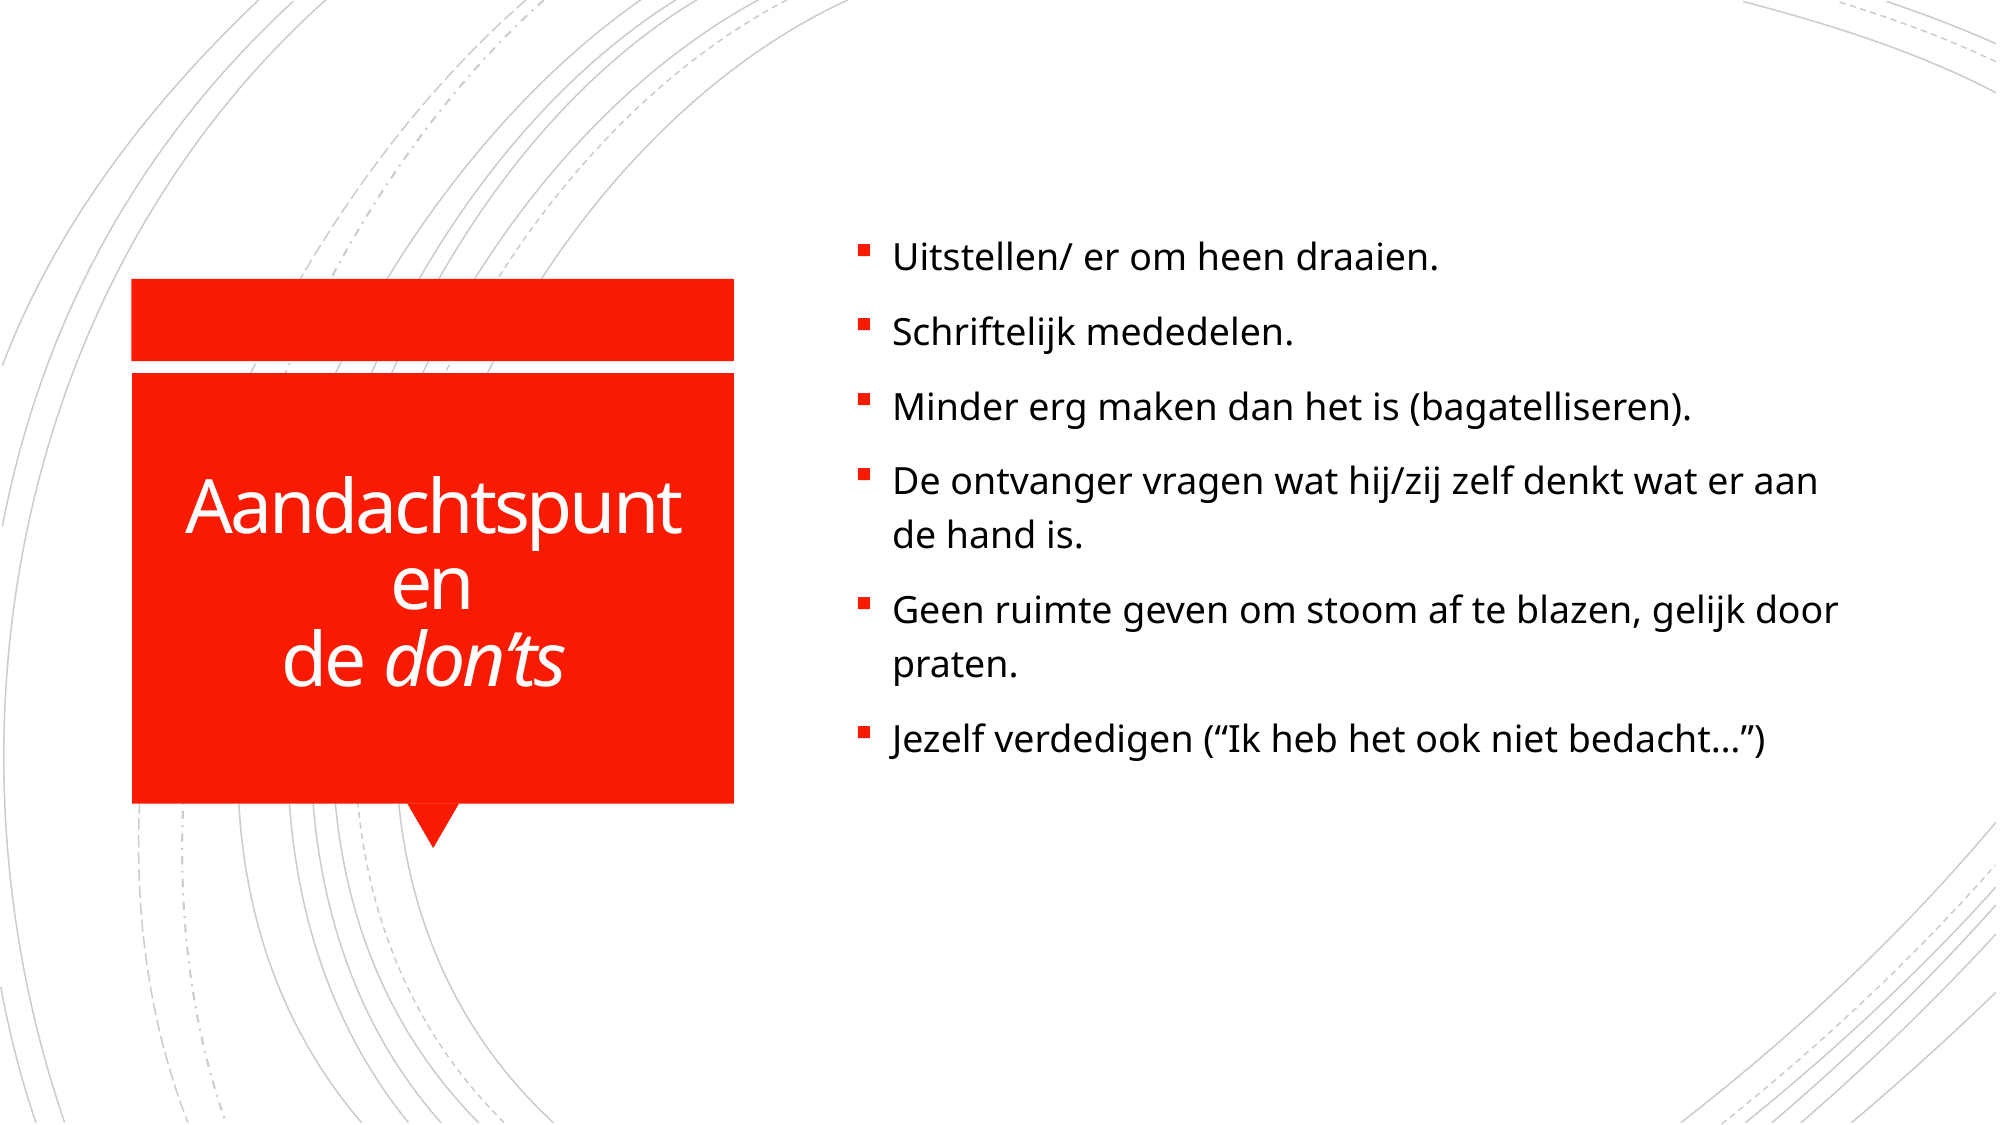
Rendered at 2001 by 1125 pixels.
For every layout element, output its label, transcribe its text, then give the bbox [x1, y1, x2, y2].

title Aandachtspunten de don’ts [145, 385, 720, 789]
list Uitstellen/ er om heen draaien. Schriftelijk mededelen. Minder erg maken dan het is (bagatelliseren). De ontvanger vragen wat hij/zij zelf denkt wat er aan de hand is. Geen ruimte geven om stoom af te blazen, gelijk door praten. Jezelf verdedigen (“Ik heb het ook niet bedacht…”) [839, 131, 1871, 993]
